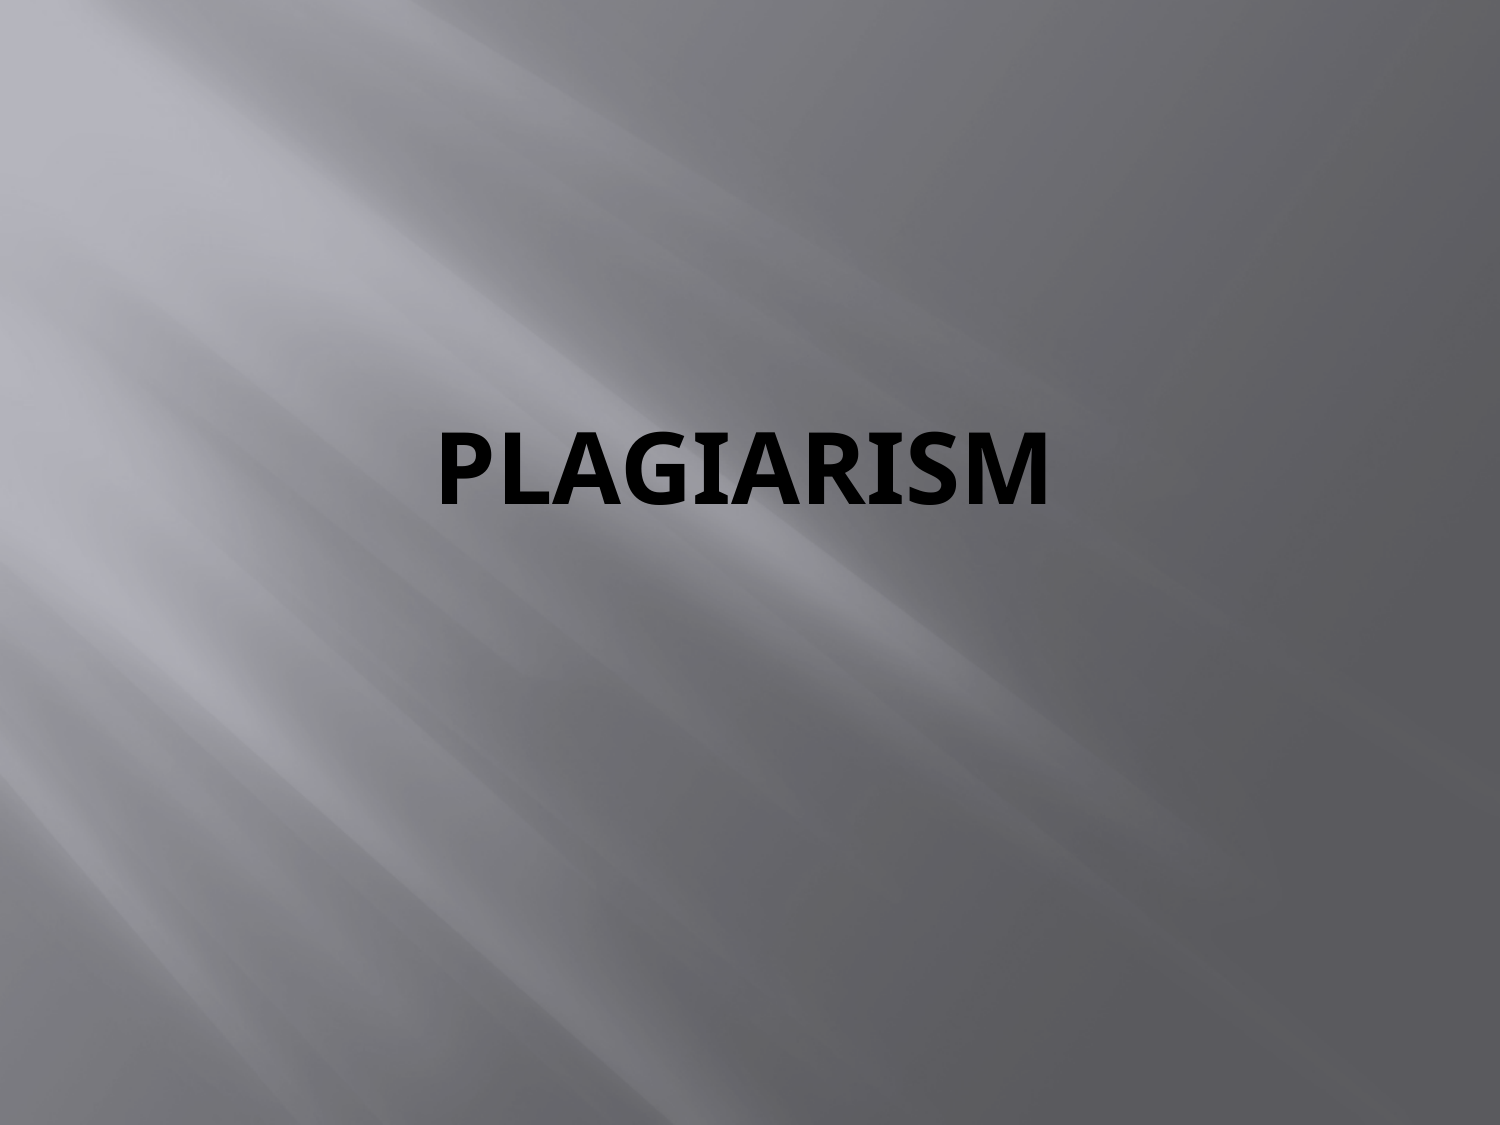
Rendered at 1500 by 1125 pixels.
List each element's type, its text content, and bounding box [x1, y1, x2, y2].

title Plagiarism [69, 224, 1420, 525]
